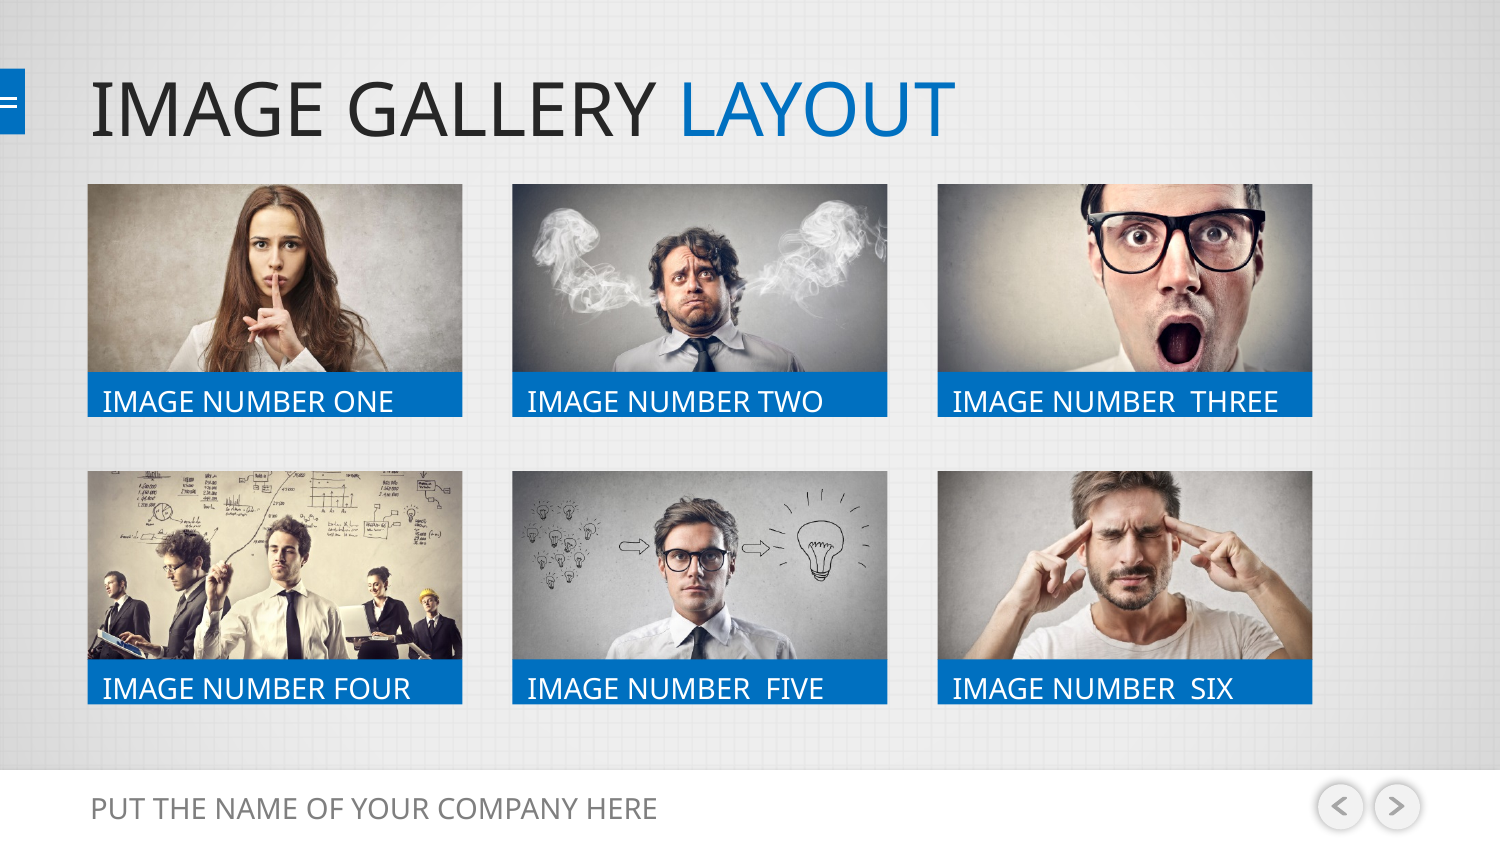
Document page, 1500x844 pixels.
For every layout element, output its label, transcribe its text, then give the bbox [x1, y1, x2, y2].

list IMAGE NUMBER ONE [87, 379, 463, 417]
list IMAGE NUMBER TWO [512, 379, 888, 417]
list IMAGE NUMBER FOUR [87, 667, 463, 705]
title IMAGE GALLERY LAYOUT [75, 71, 1325, 142]
footer PUT THE NAME OF YOUR COMPANY HERE [75, 784, 1163, 833]
list IMAGE NUMBER SIX [937, 667, 1313, 705]
list IMAGE NUMBER THREE [937, 379, 1313, 417]
list IMAGE NUMBER FIVE [512, 667, 888, 705]
picture [0, 0, 1500, 770]
